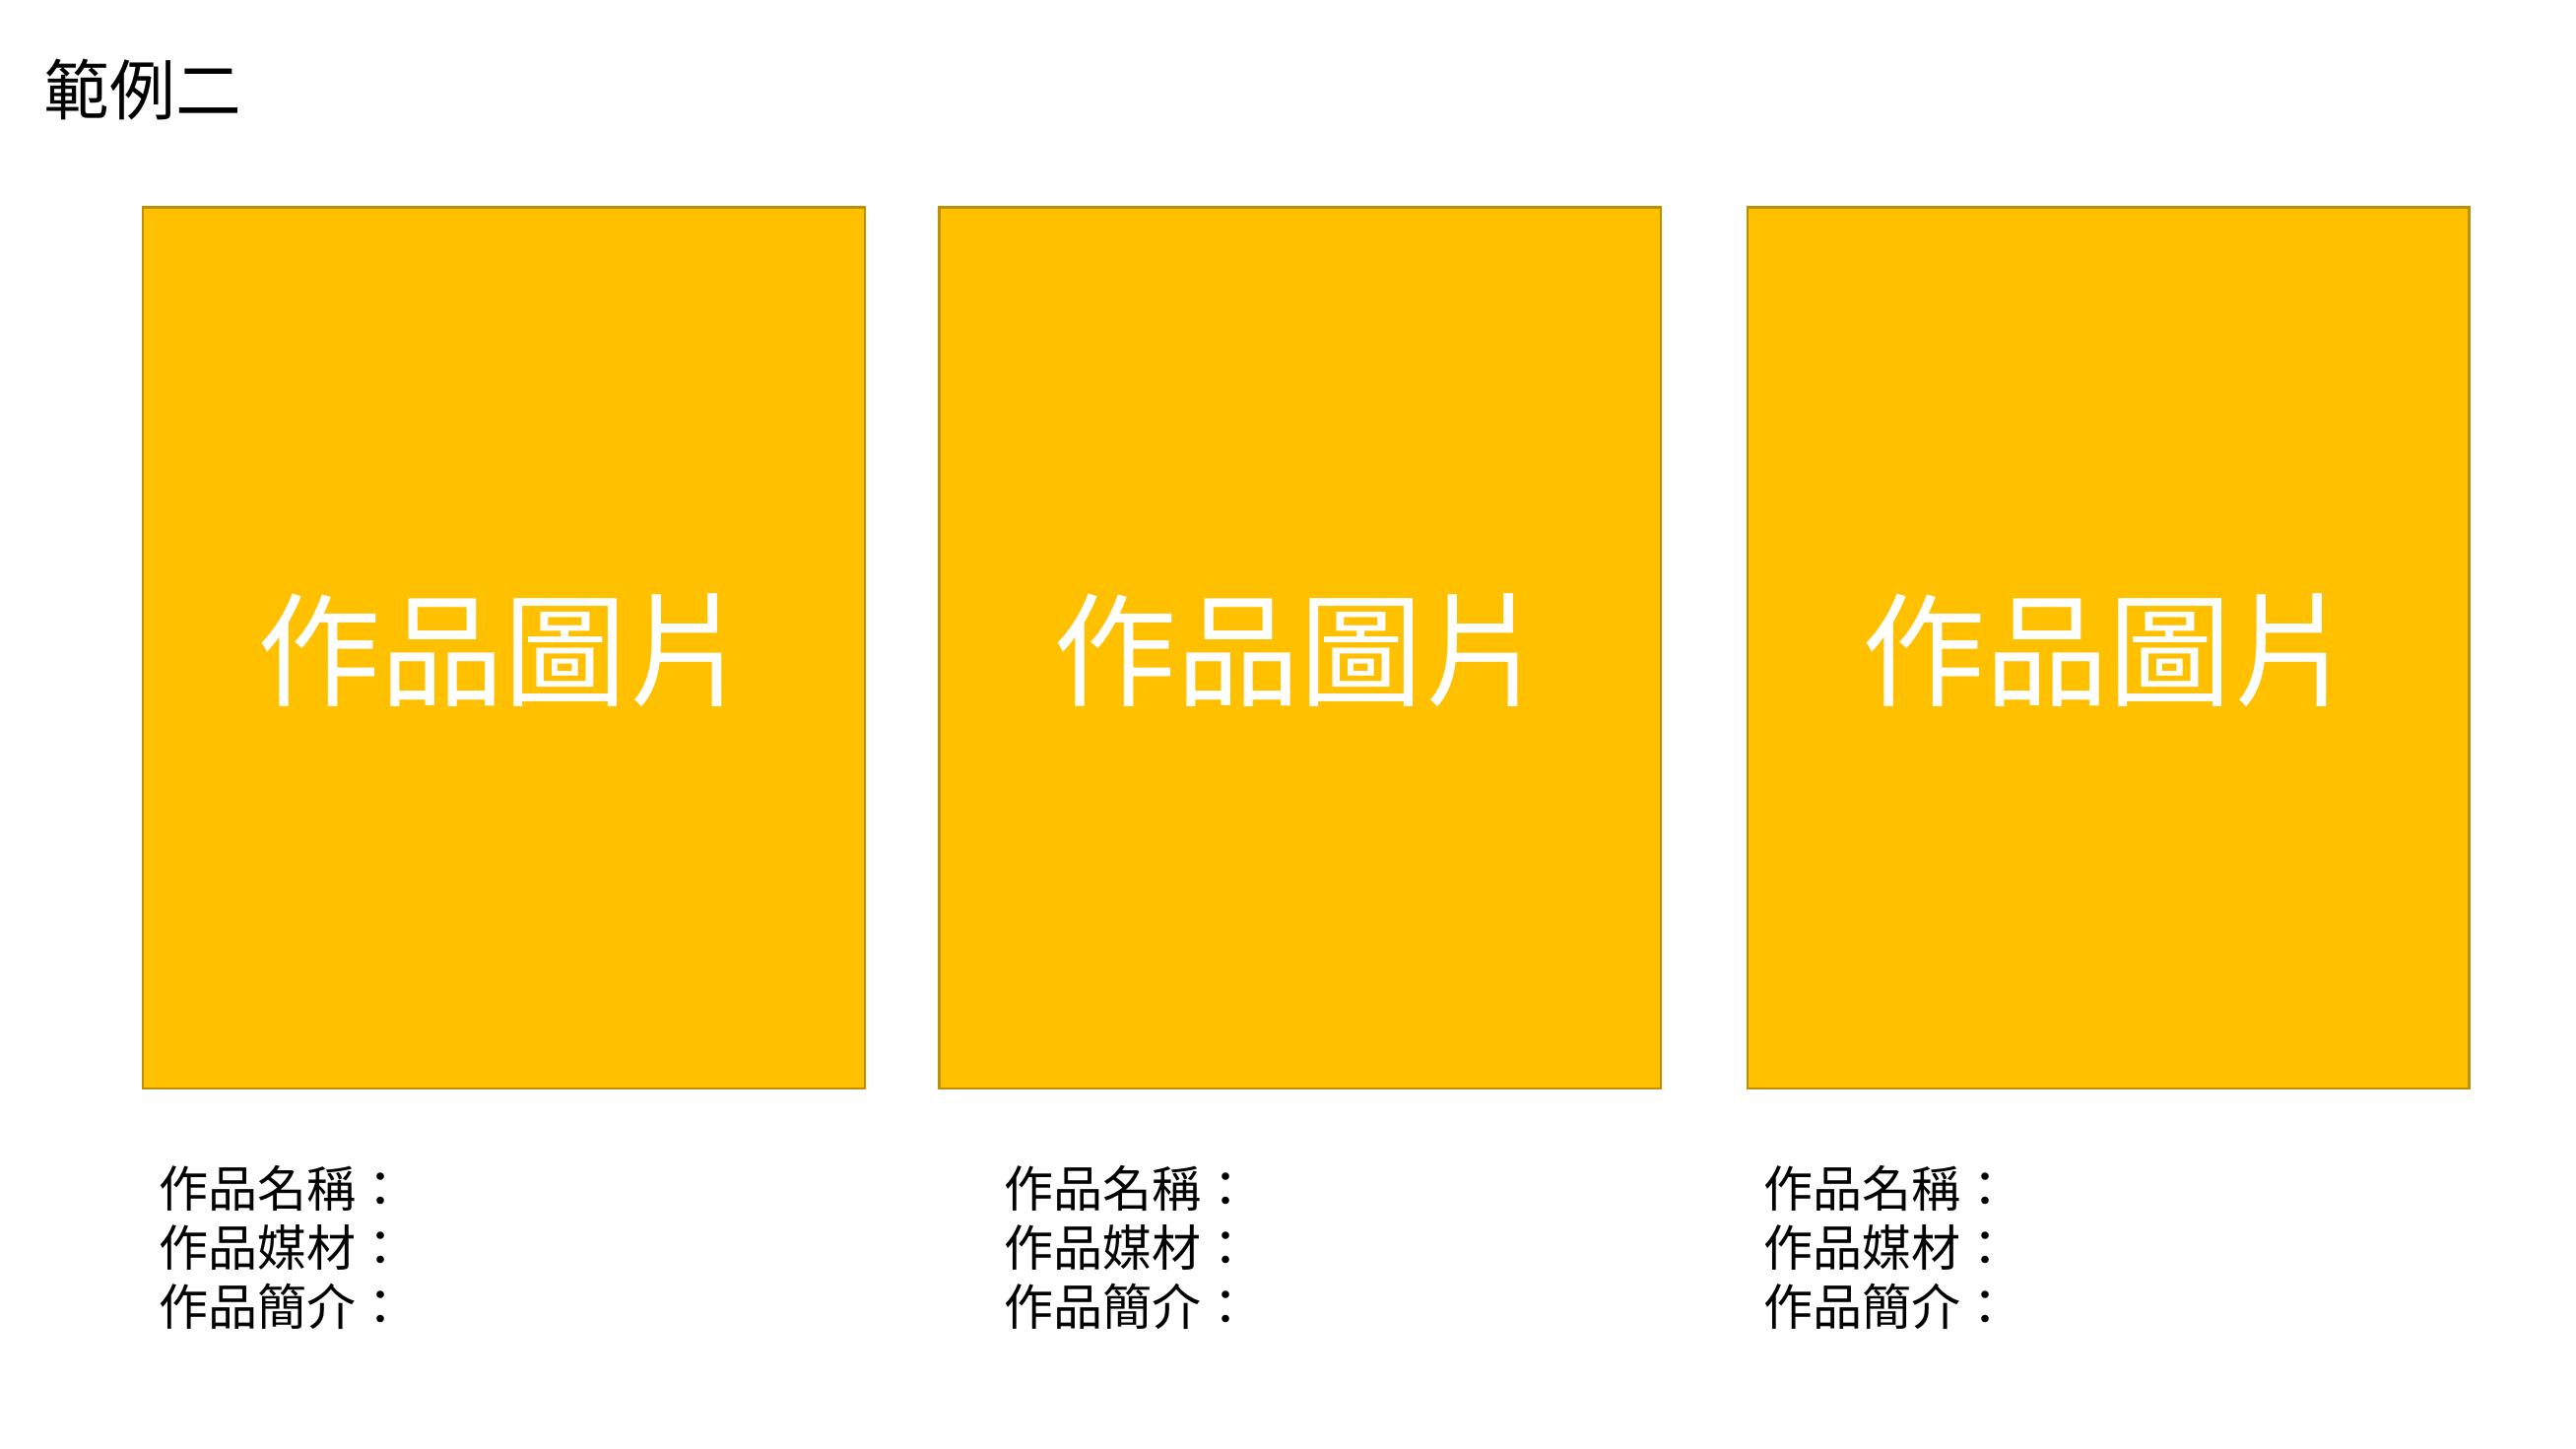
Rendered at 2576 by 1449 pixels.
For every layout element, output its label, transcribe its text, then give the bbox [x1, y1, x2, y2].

text_box 作品圖片 [142, 206, 866, 1089]
text_box 作品名稱： 作品媒材： 作品簡介： [144, 1151, 421, 1343]
text_box 作品名稱： 作品媒材： 作品簡介： [990, 1151, 1266, 1343]
text_box 作品圖片 [1747, 206, 2471, 1089]
text_box 作品圖片 [938, 206, 1662, 1089]
text_box 作品名稱： 作品媒材： 作品簡介： [1749, 1151, 2025, 1343]
text_box 範例二 [29, 41, 256, 136]
